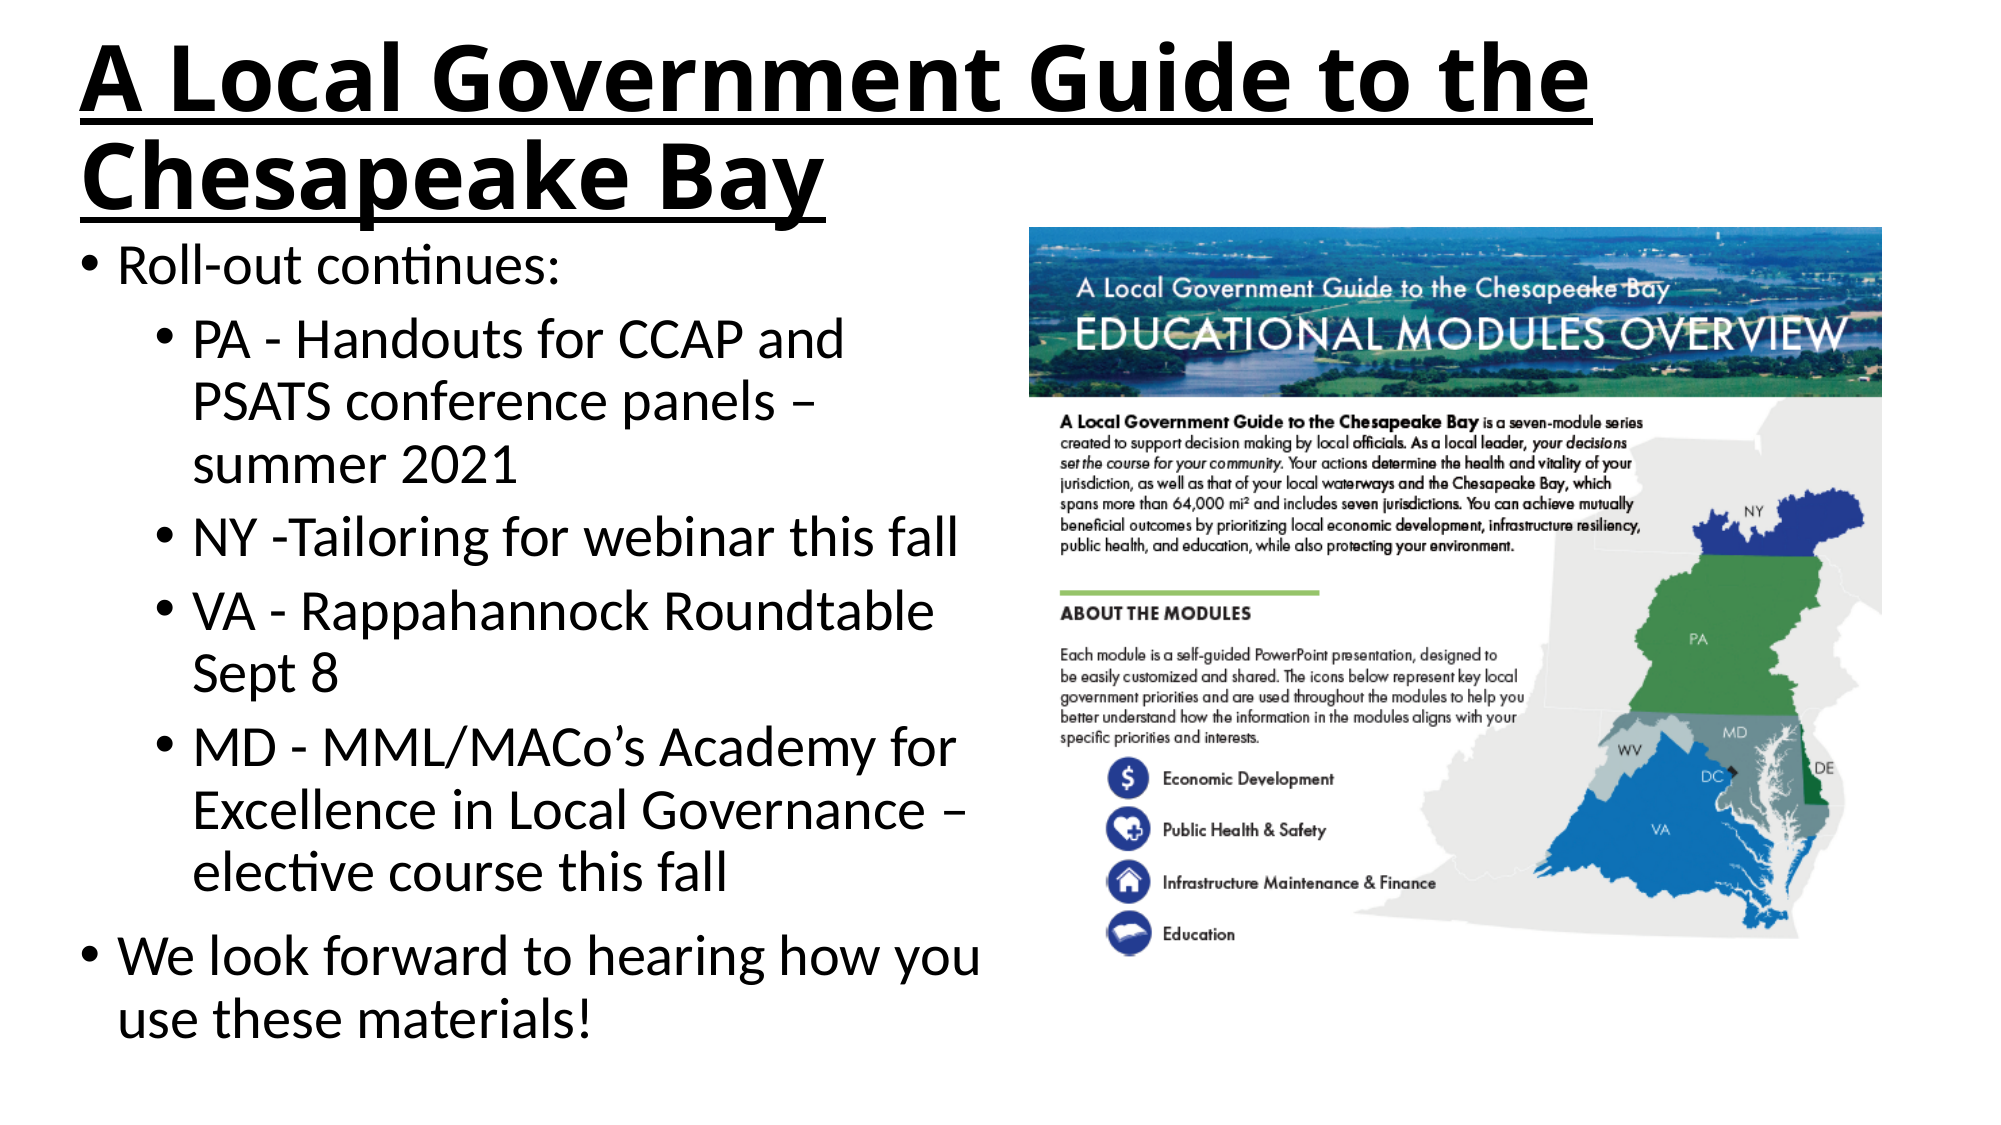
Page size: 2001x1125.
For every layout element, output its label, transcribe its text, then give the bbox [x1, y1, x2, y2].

picture [1029, 226, 1882, 966]
title A Local Government Guide to the Chesapeake Bay [64, 59, 1920, 202]
list Roll-out continues: PA - Handouts for CCAP and PSATS conference panels – summer 2021 NY -Tailoring for webinar this fall VA - Rappahannock Roundtable Sept 8 MD - MML/MACo’s Academy for Excellence in Local Governance – elective course this fall We look forward to hearing how you use these materials! [64, 227, 1000, 1066]
